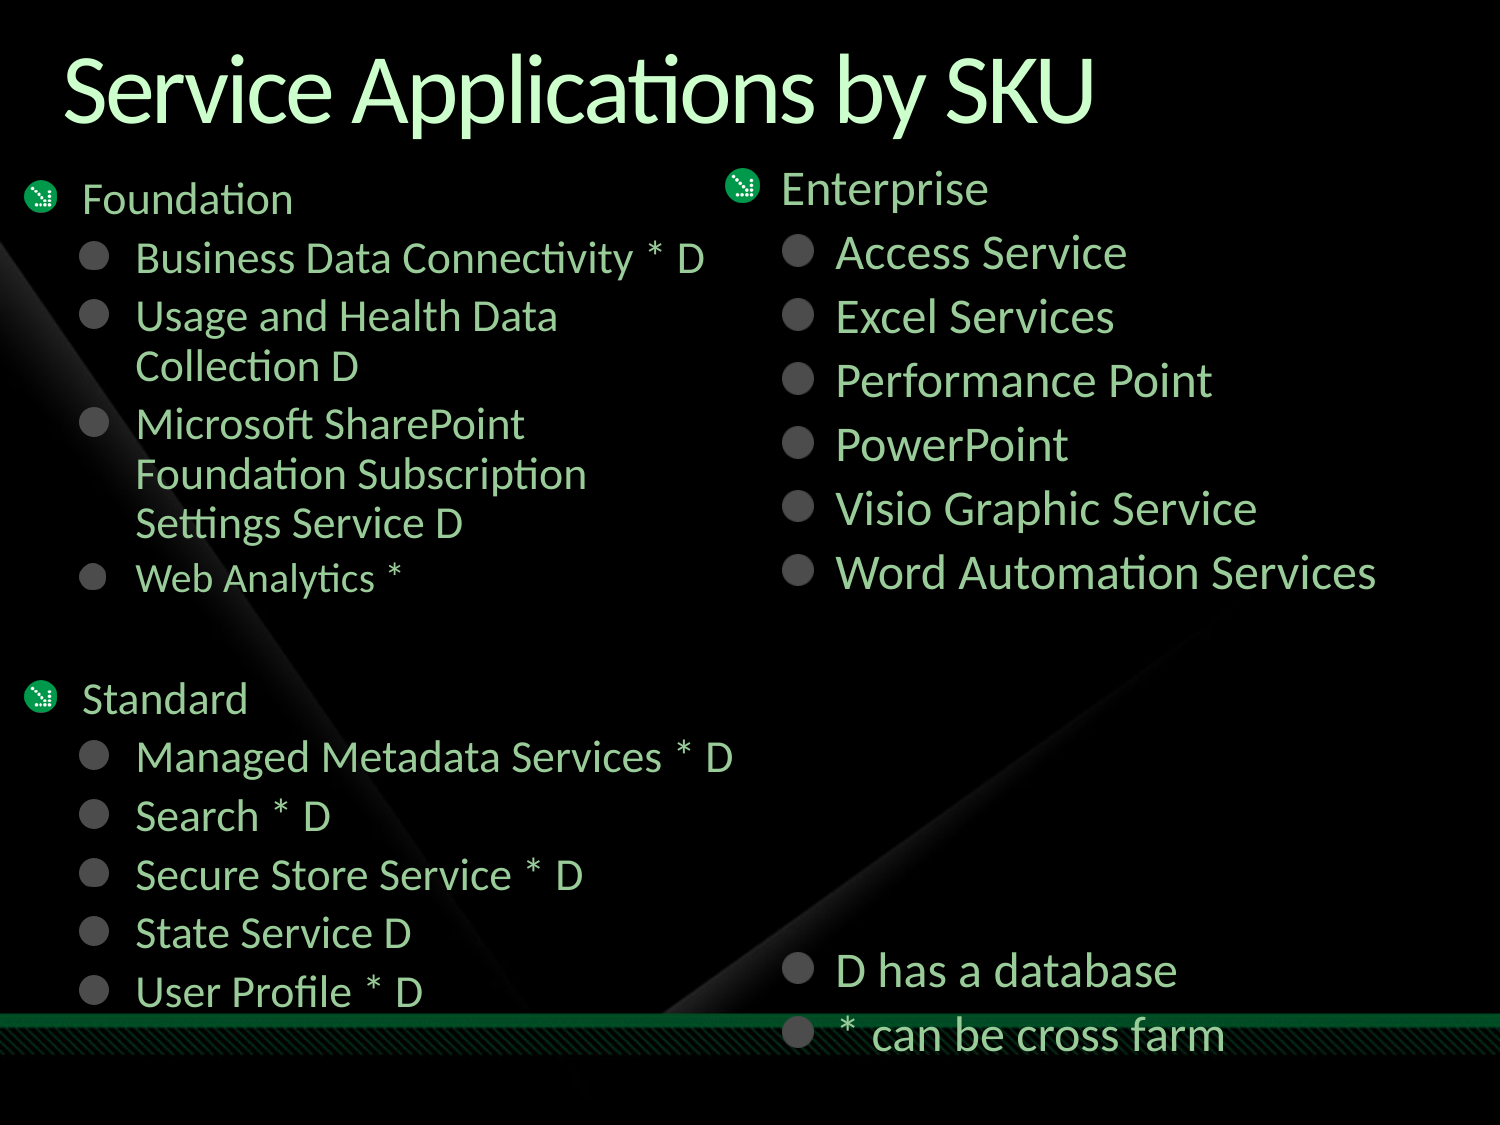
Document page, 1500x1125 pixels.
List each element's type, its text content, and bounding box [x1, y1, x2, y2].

picture [0, 0, 1500, 1125]
list Enterprise Access Service Excel Services Performance Point PowerPoint Visio Graphic Service Word Automation Services D has a database * can be cross farm [725, 162, 1400, 512]
title Service Applications by SKU [62, 37, 1438, 147]
list Foundation Business Data Connectivity * D Usage and Health Data Collection D Microsoft SharePoint Foundation Subscription Settings Service D Web Analytics * Standard Managed Metadata Services * D Search * D Secure Store Service * D State Service D User Profile * D [24, 174, 738, 525]
